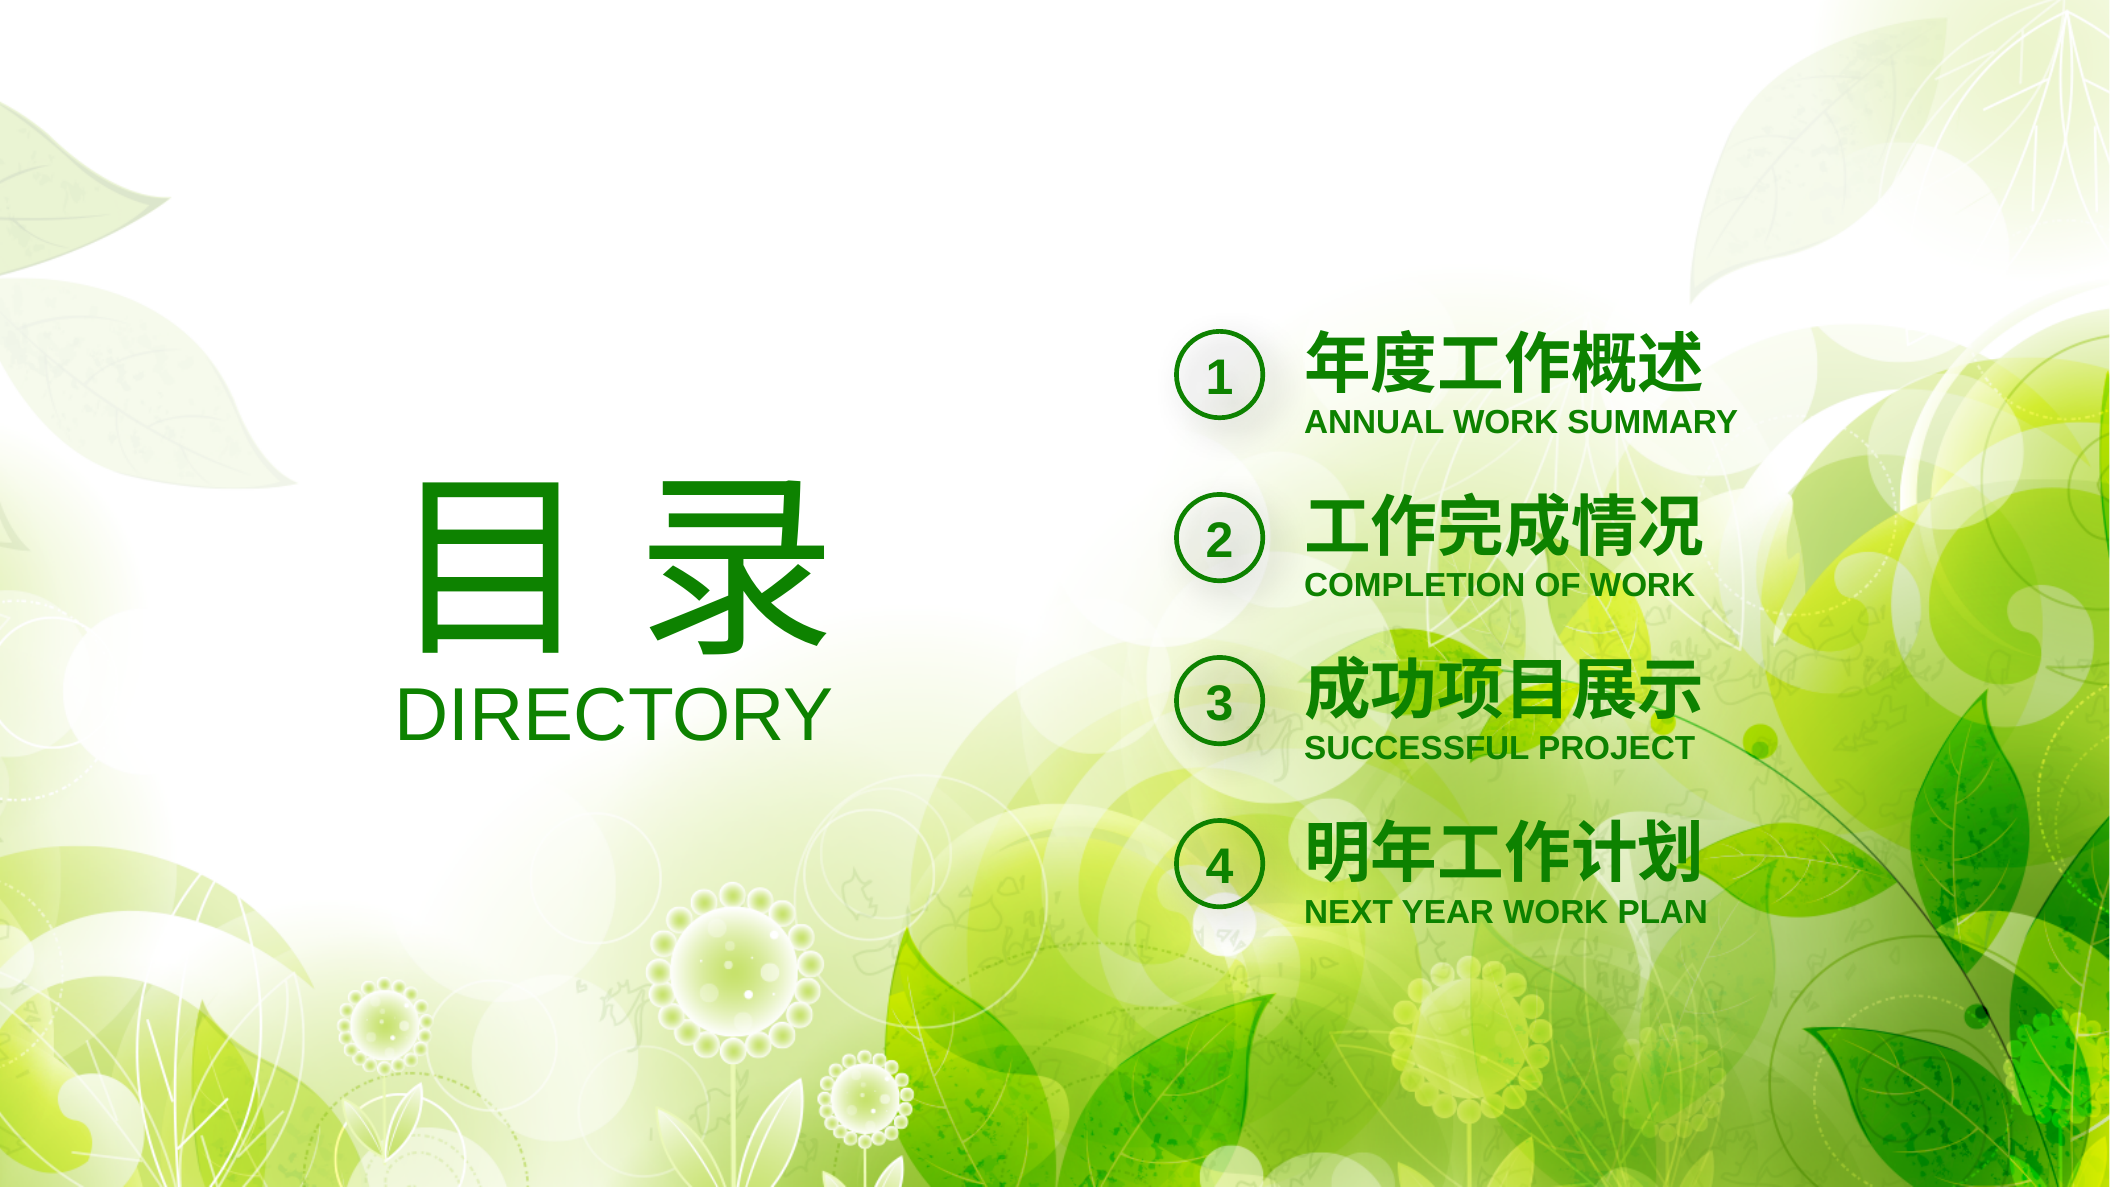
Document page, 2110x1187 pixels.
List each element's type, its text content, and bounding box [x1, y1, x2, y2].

text_box 4 [1175, 819, 1264, 908]
text_box DIRECTORY [344, 665, 885, 756]
text_box 3 [1175, 656, 1264, 745]
text_box 1 [1175, 330, 1264, 419]
text_box 目 录 [344, 438, 885, 665]
text_box 2 [1175, 493, 1264, 582]
text_box [0, 0, 2110, 1187]
